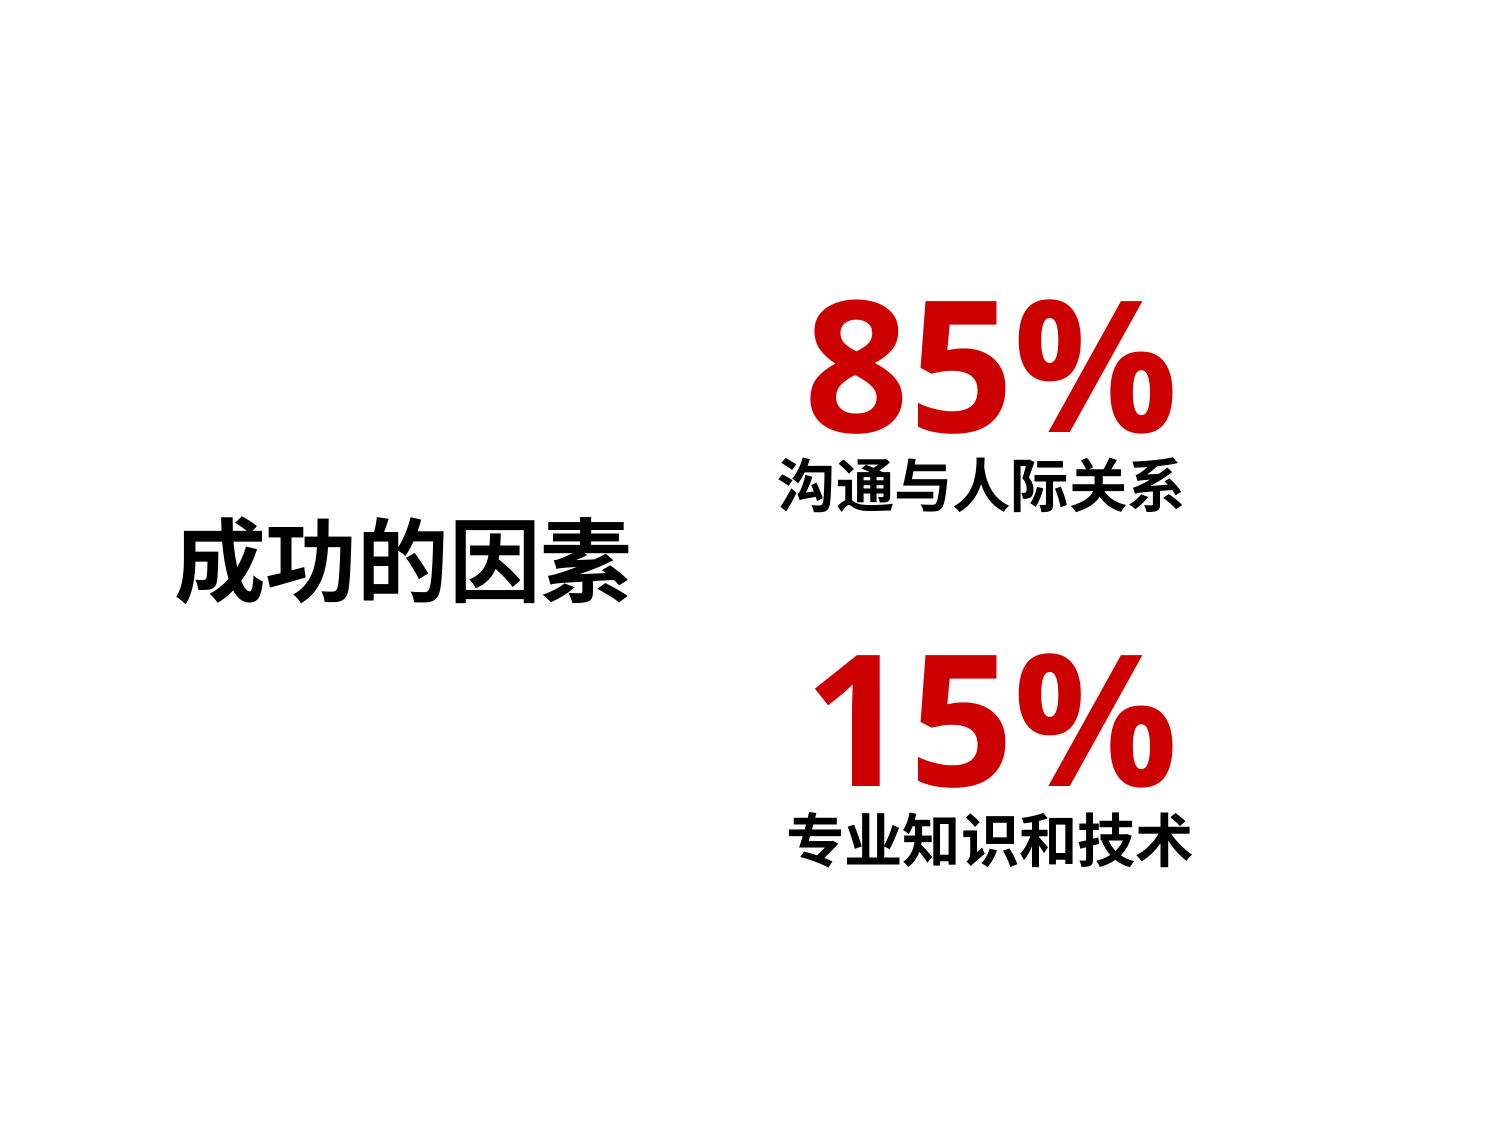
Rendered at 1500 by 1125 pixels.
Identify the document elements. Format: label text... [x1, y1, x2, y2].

text_box 沟通与人际关系 [763, 441, 1201, 527]
text_box 专业知识和技术 [771, 796, 1210, 882]
text_box 15% [789, 595, 1194, 796]
text_box 成功的因素 [159, 463, 703, 622]
text_box 85% [789, 241, 1194, 441]
